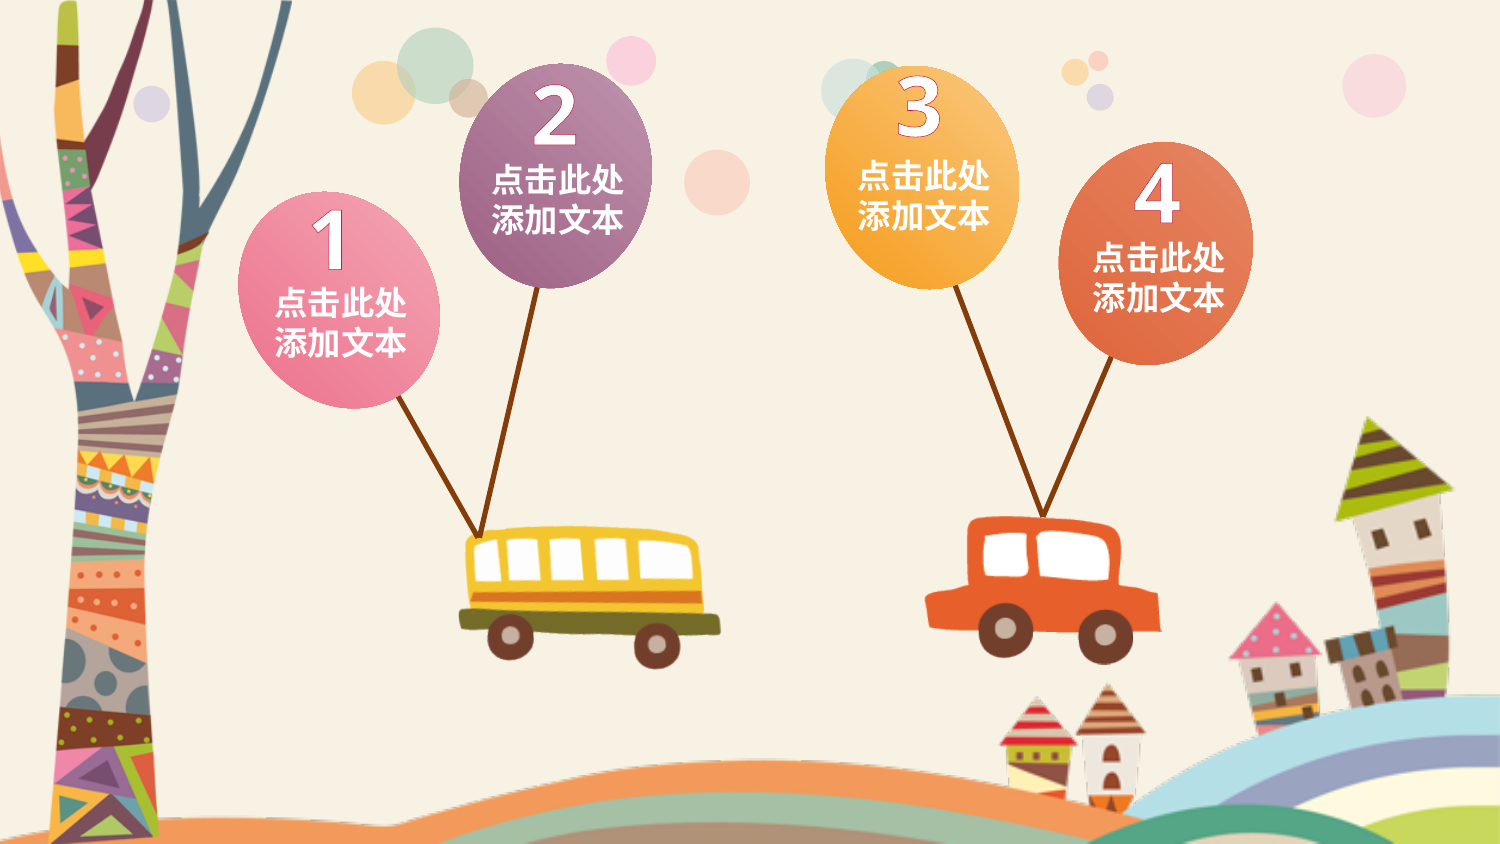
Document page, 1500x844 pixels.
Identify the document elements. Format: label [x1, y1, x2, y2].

picture [0, 0, 1500, 844]
text_box [322, 54, 718, 675]
text_box [826, 45, 1270, 665]
